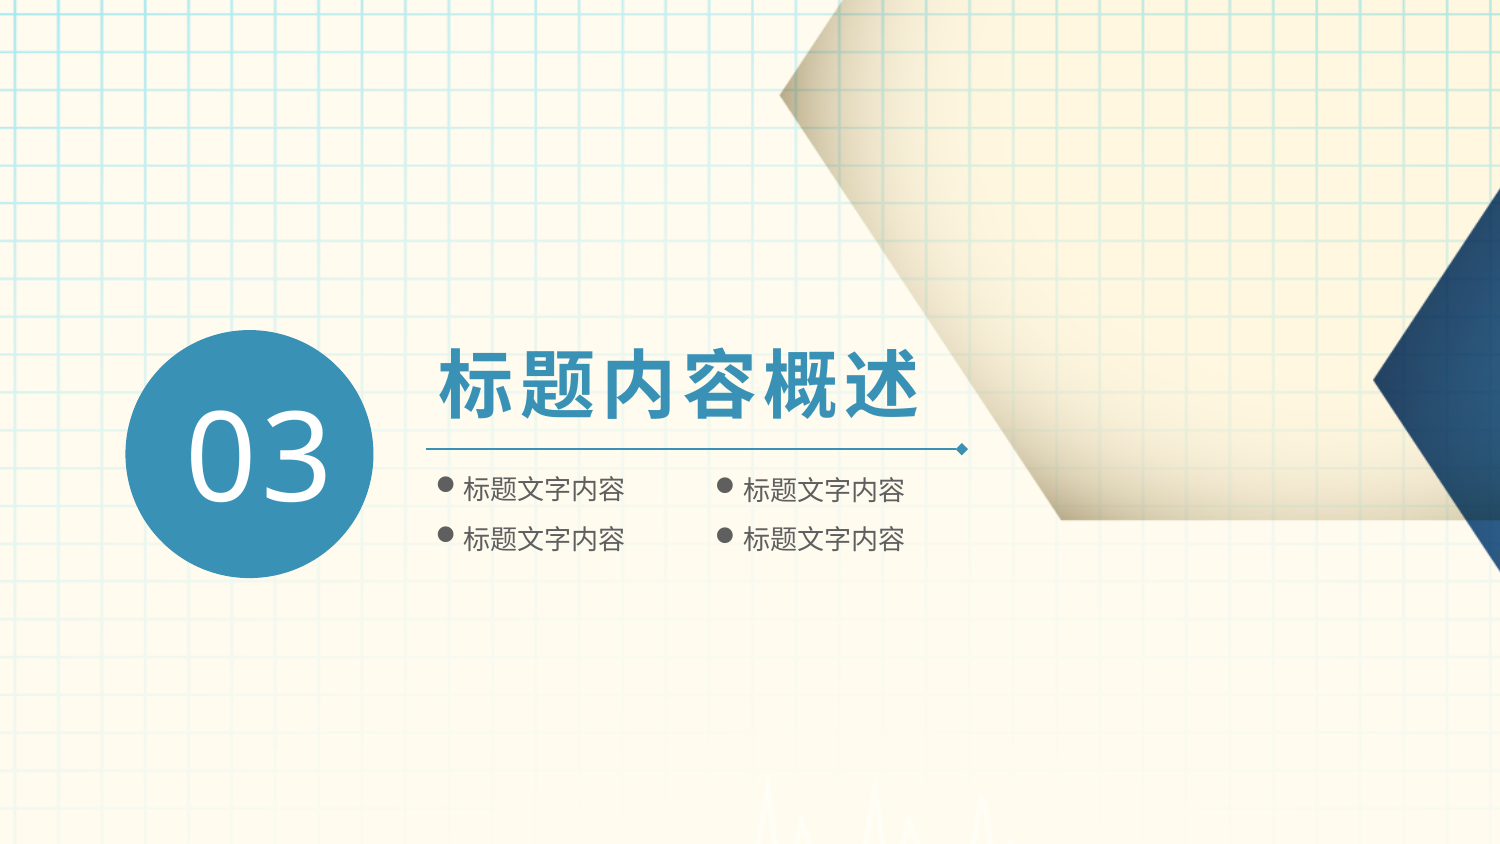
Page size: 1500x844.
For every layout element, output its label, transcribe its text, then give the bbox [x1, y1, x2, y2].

text_box 标题文字内容 [715, 472, 1045, 506]
picture [0, 0, 1500, 844]
text_box 标题内容概述 [424, 330, 936, 435]
text_box 标题文字内容 [715, 522, 1045, 556]
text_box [125, 329, 374, 579]
text_box 标题文字内容 [435, 522, 715, 555]
text_box 标题文字内容 [435, 472, 715, 505]
